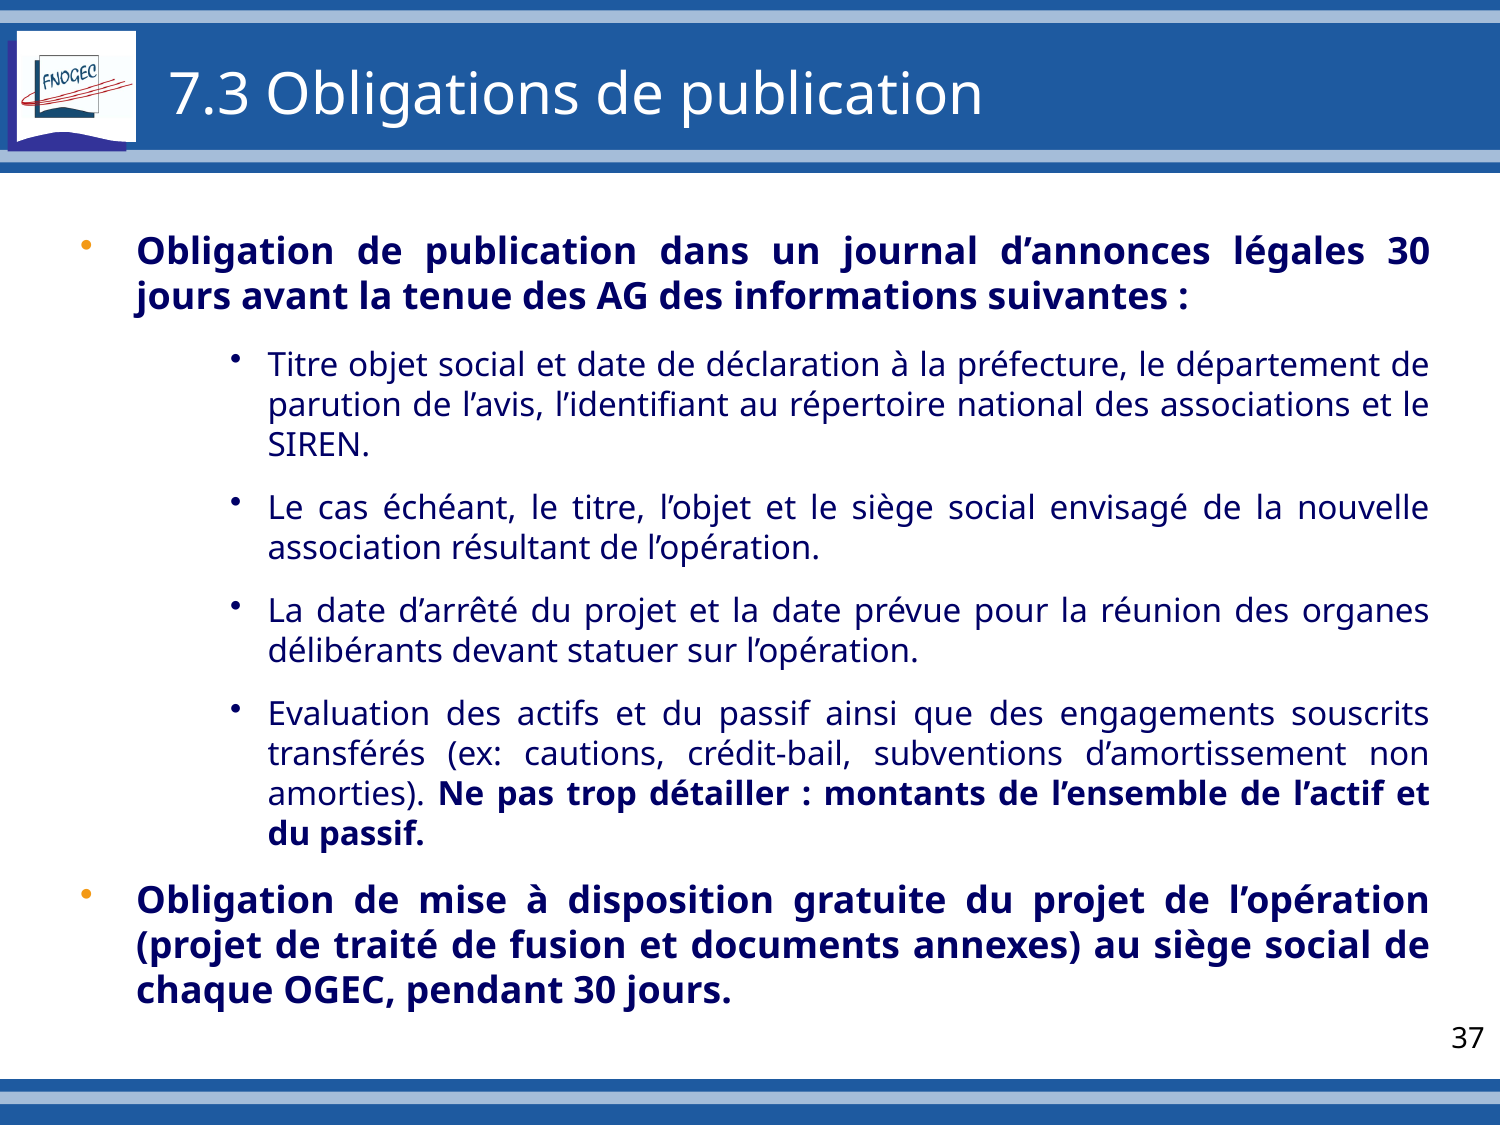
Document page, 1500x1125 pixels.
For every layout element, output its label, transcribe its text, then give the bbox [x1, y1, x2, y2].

picture [18, 51, 136, 123]
title 7.3 Obligations de publication [153, 44, 1330, 138]
list Obligation de publication dans un journal d’annonces légales 30 jours avant la tenue des AG des informations suivantes : Titre objet social et date de déclaration à la préfecture, le département de parution de l’avis, l’identifiant au répertoire national des associations et le SIREN. Le cas échéant, le titre, l’objet et le siège social envisagé de la nouvelle association résultant de l’opération. La date d’arrêté du projet et la date prévue pour la réunion des organes délibérants devant statuer sur l’opération. Evaluation des actifs et du passif ainsi que des engagements souscrits transférés (ex: cautions, crédit-bail, subventions d’amortissement non amorties). Ne pas trop détailler : montants de l’ensemble de l’actif et du passif. Obligation de mise à disposition gratuite du projet de l’opération (projet de traité de fusion et documents annexes) au siège social de chaque OGEC, pendant 30 jours. [64, 219, 1448, 1006]
slide_number 37 [1149, 1011, 1500, 1090]
